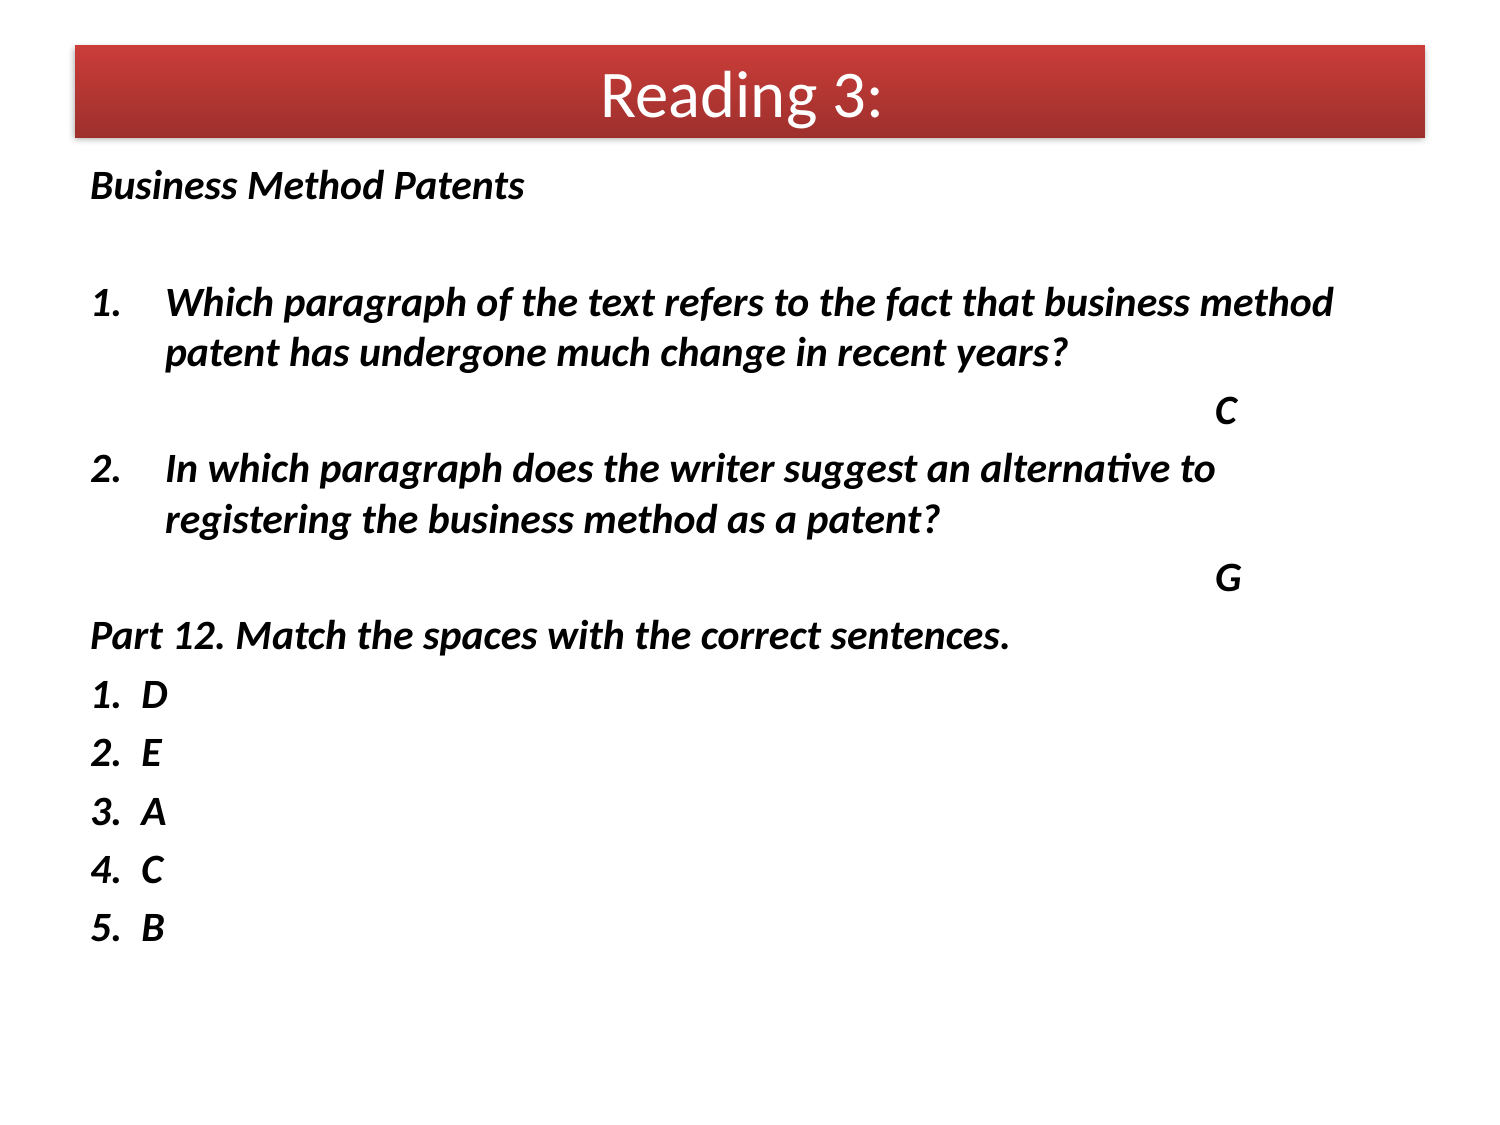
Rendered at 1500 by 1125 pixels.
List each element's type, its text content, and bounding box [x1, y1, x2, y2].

list Business Method Patents Which paragraph of the text refers to the fact that business method patent has undergone much change in recent years? C 2. In which paragraph does the writer suggest an alternative to registering the business method as a patent? G Part 12. Match the spaces with the correct sentences. 1. D 2. E 3. A 4. C 5. B [75, 149, 1425, 1005]
title Reading 3: [75, 45, 1425, 138]
